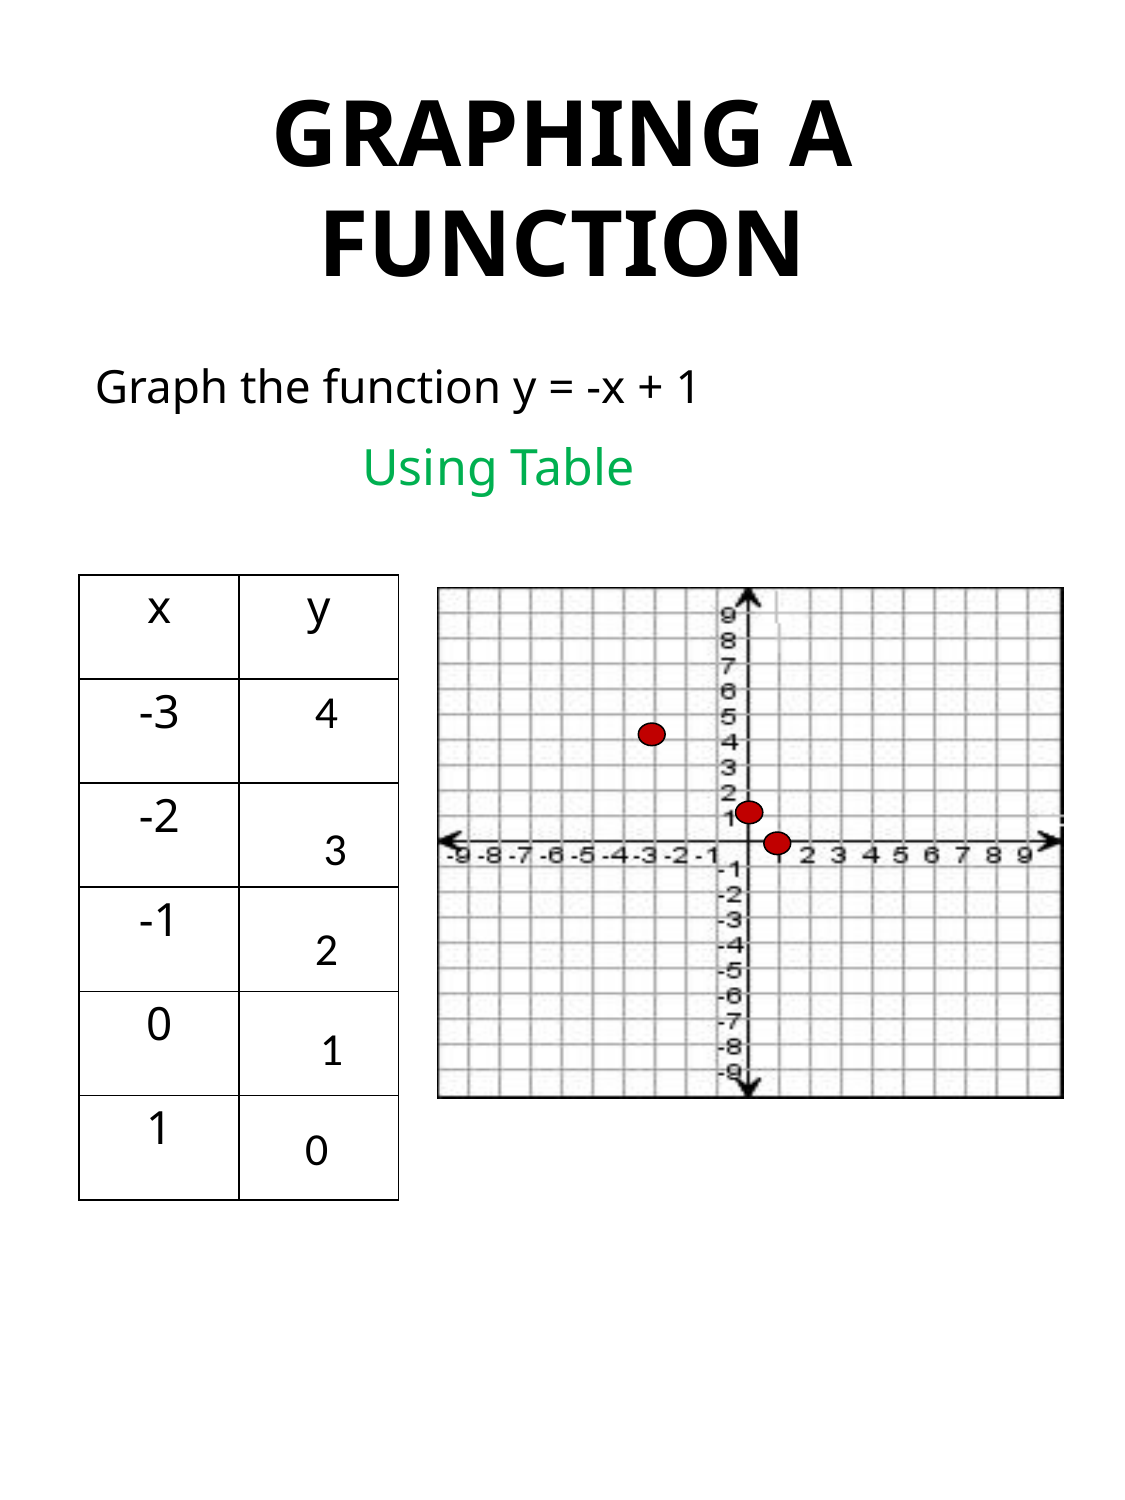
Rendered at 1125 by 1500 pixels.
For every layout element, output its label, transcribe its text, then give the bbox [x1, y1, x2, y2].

title GRAPHING A FUNCTION [56, 60, 1069, 310]
table_cell -1 [80, 888, 238, 991]
table_cell [240, 784, 398, 886]
text_box Graph the function y = -x + 1 [79, 350, 718, 420]
table_cell 1 [80, 1096, 238, 1199]
table_cell [240, 680, 398, 782]
table_header y [240, 576, 398, 678]
table_header x [80, 576, 238, 678]
table_cell [240, 992, 398, 1095]
table_cell [240, 1096, 398, 1199]
text_box 0 [290, 1112, 328, 1183]
text_box Using Table [347, 428, 650, 504]
table_cell -3 [80, 680, 238, 782]
text_box 4 [300, 674, 338, 745]
text_box 2 [300, 912, 338, 983]
text_box 1 [304, 1012, 343, 1083]
picture [437, 587, 1065, 1100]
table_cell [240, 888, 398, 991]
table_cell -2 [80, 784, 238, 886]
text_box 3 [308, 812, 347, 883]
table_cell 0 [80, 992, 238, 1095]
